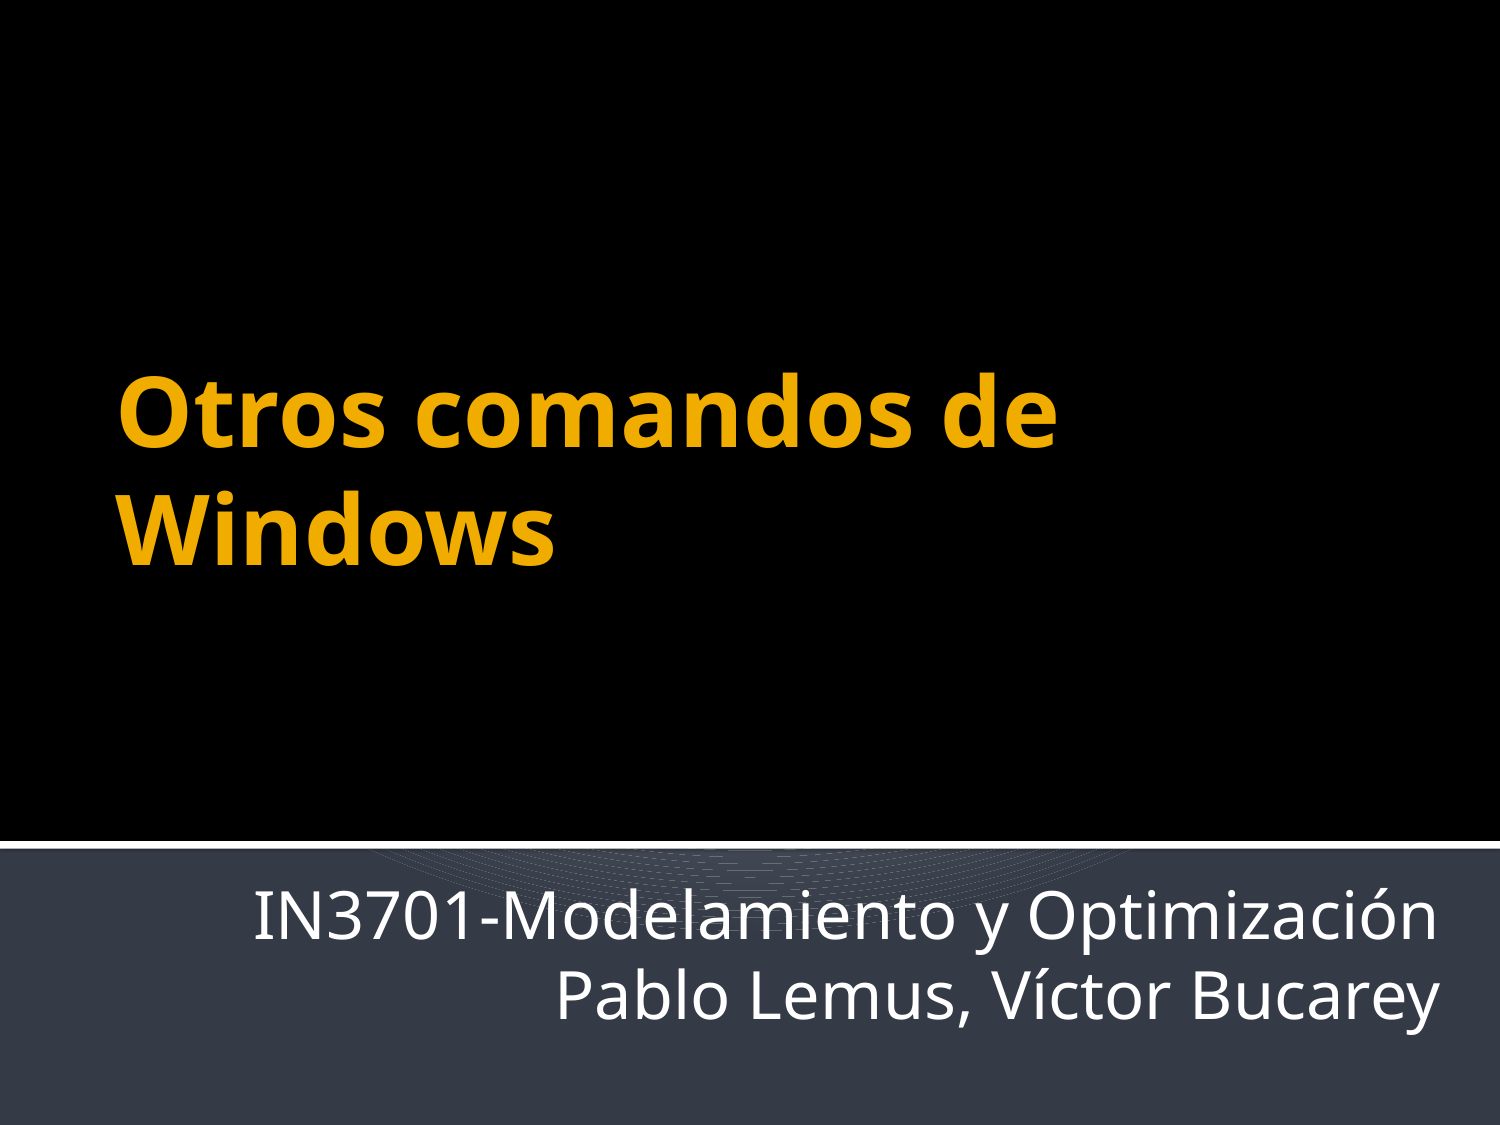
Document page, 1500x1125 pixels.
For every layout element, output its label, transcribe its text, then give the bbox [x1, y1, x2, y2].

title Otros comandos de Windows [100, 349, 1426, 625]
subtitle IN3701-Modelamiento y Optimización Pablo Lemus, Víctor Bucarey [123, 786, 1449, 1033]
